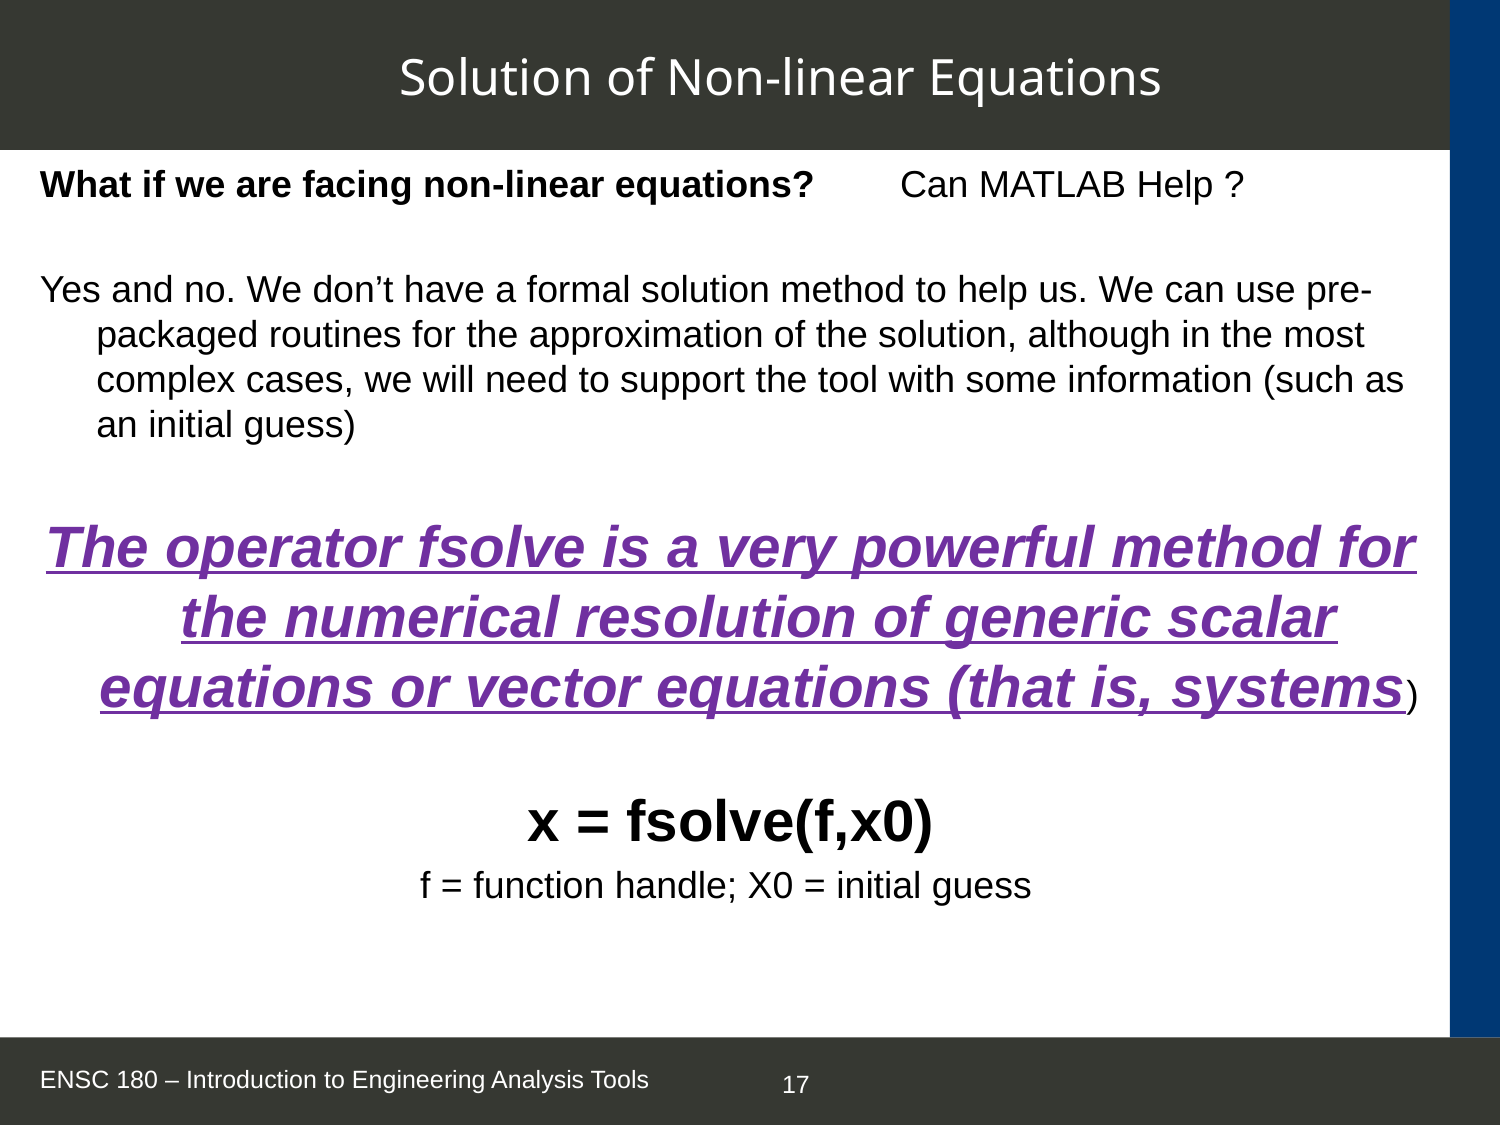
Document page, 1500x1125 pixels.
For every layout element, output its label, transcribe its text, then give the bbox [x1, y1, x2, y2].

title Solution of Non-linear Equations [112, 37, 1450, 138]
list What if we are facing non-linear equations? Can MATLAB Help ? Yes and no. We don’t have a formal solution method to help us. We can use pre-packaged routines for the approximation of the solution, although in the most complex cases, we will need to support the tool with some information (such as an initial guess) The operator fsolve is a very powerful method for the numerical resolution of generic scalar equations or vector equations (that is, systems) x = fsolve(f,x0) f = function handle; X0 = initial guess [24, 152, 1438, 805]
footer ENSC 180 – Introduction to Engineering Analysis Tools [24, 1056, 680, 1113]
